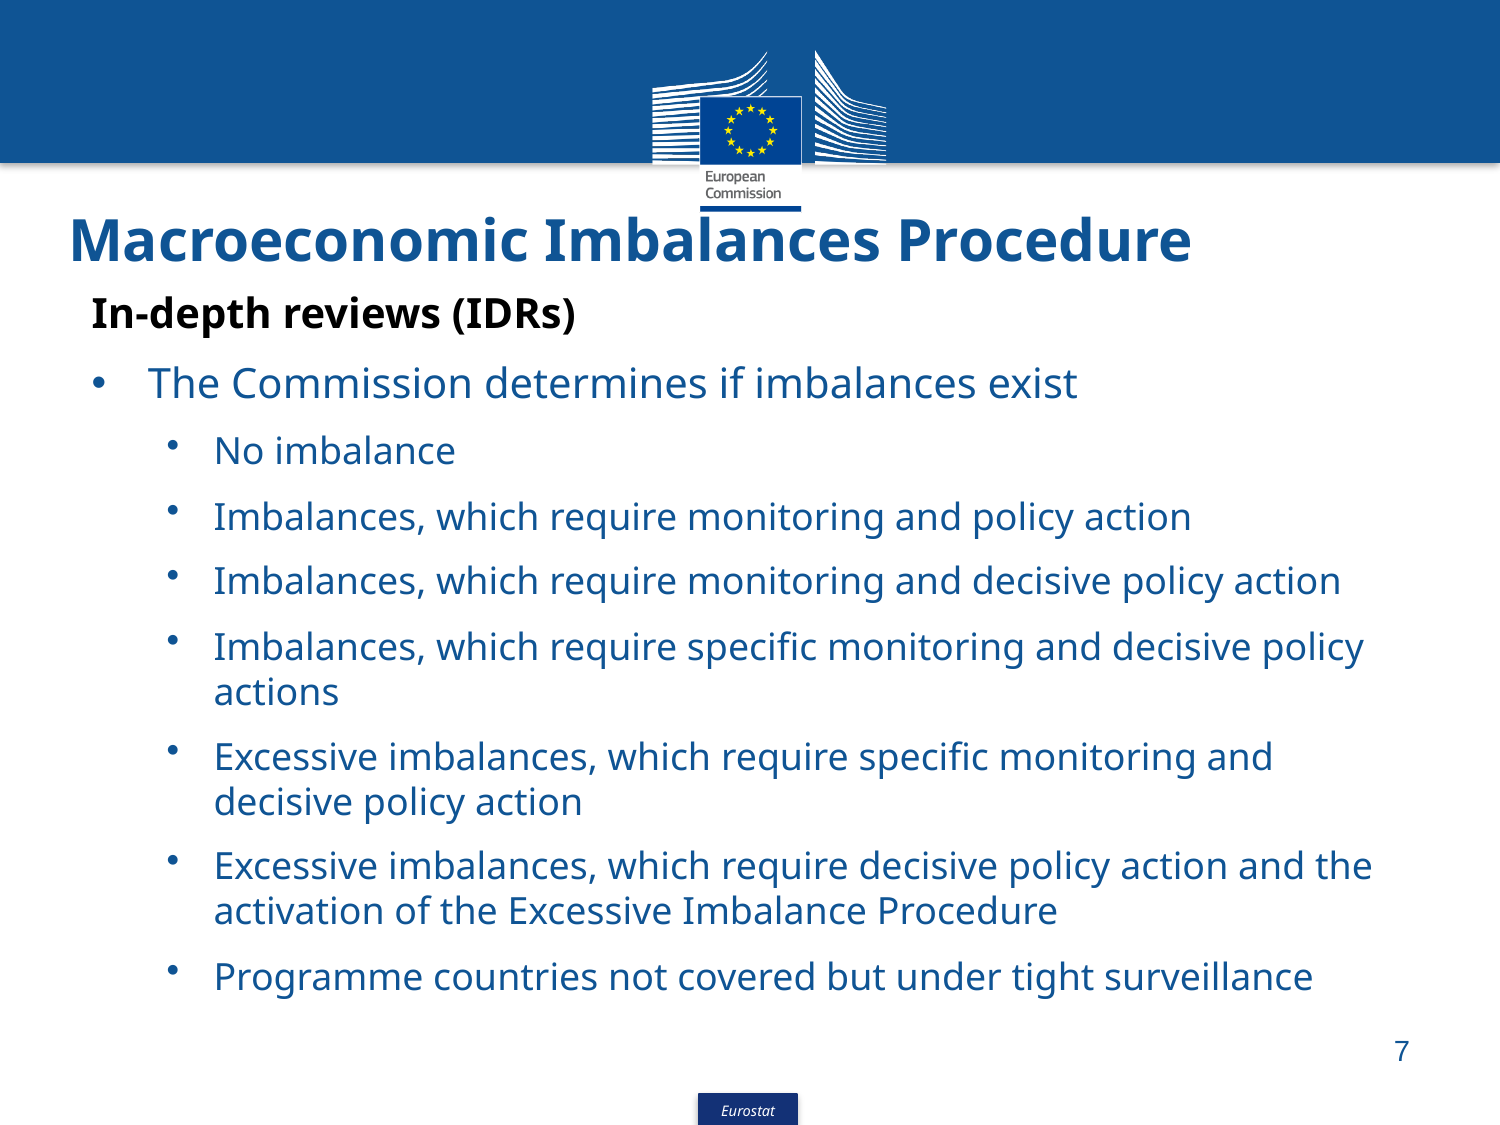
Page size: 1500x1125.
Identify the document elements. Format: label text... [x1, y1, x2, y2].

list In-depth reviews (IDRs) The Commission determines if imbalances exist No imbalance Imbalances, which require monitoring and policy action Imbalances, which require monitoring and decisive policy action Imbalances, which require specific monitoring and decisive policy actions Excessive imbalances, which require specific monitoring and decisive policy action Excessive imbalances, which require decisive policy action and the activation of the Excessive Imbalance Procedure Programme countries not covered but under tight surveillance [76, 278, 1427, 1047]
slide_number 7 [1074, 1024, 1426, 1103]
title Macroeconomic Imbalances Procedure [53, 160, 1404, 315]
